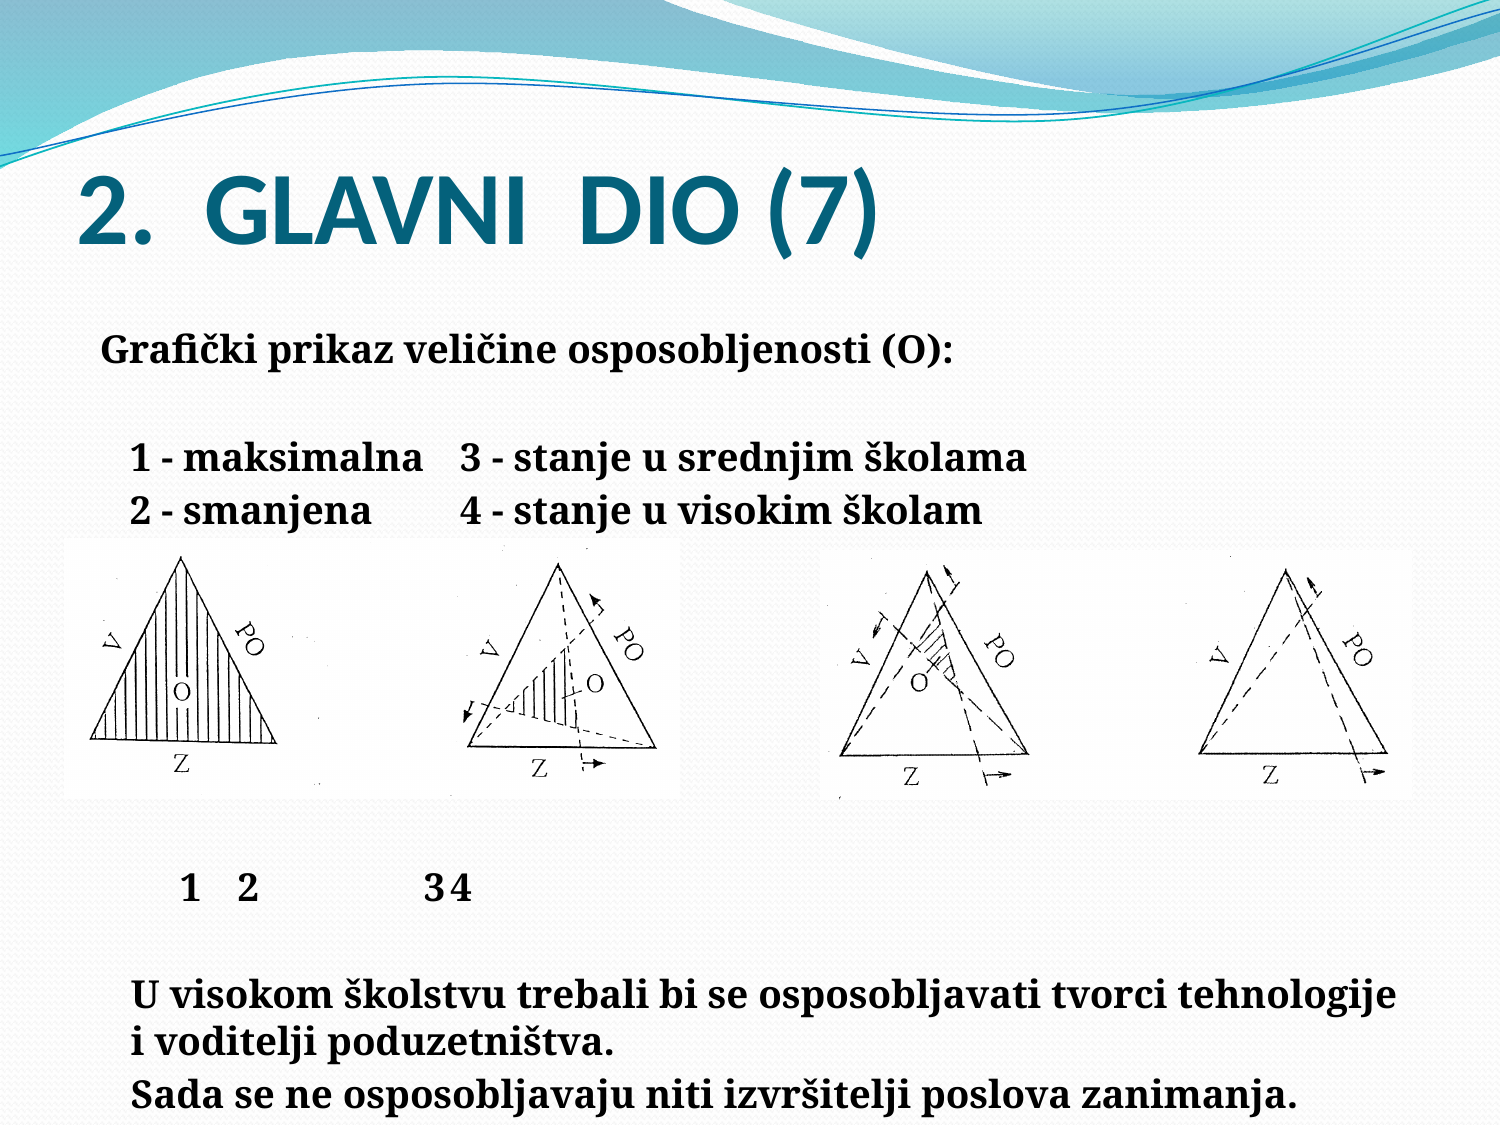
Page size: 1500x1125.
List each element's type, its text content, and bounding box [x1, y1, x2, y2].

list Grafički prikaz veličine osposobljenosti (O): 1 - maksimalna 3 - stanje u srednjim školama 2 - smanjena 4 - stanje u visokim školam 1 2 3 4 U visokom školstvu trebali bi se osposobljavati tvorci tehnologije i voditelji poduzetništva. Sada se ne osposobljavaju niti izvršitelji poslova zanimanja. [75, 317, 1425, 1125]
picture [64, 538, 680, 799]
title 2. GLAVNI DIO (7) [76, 78, 1427, 266]
picture [820, 550, 1412, 800]
